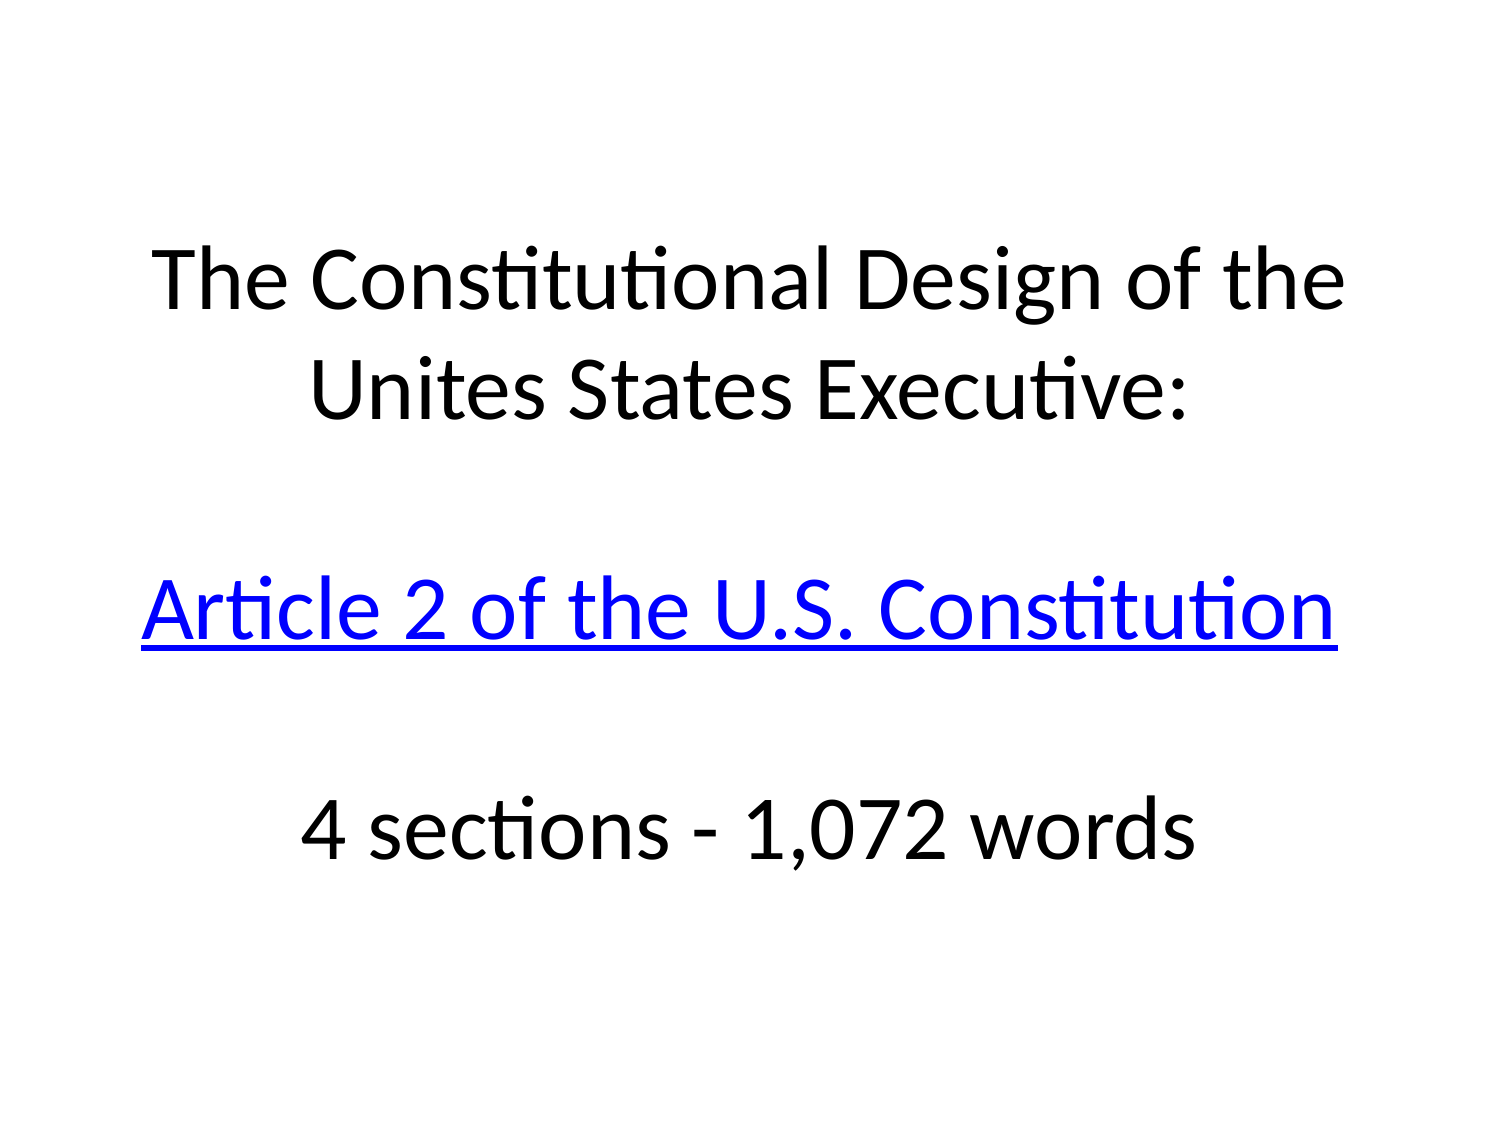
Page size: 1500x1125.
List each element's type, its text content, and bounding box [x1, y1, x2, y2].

title The Constitutional Design of the Unites States Executive: Article 2 of the U.S. Constitution 4 sections - 1,072 words [74, 44, 1426, 1051]
